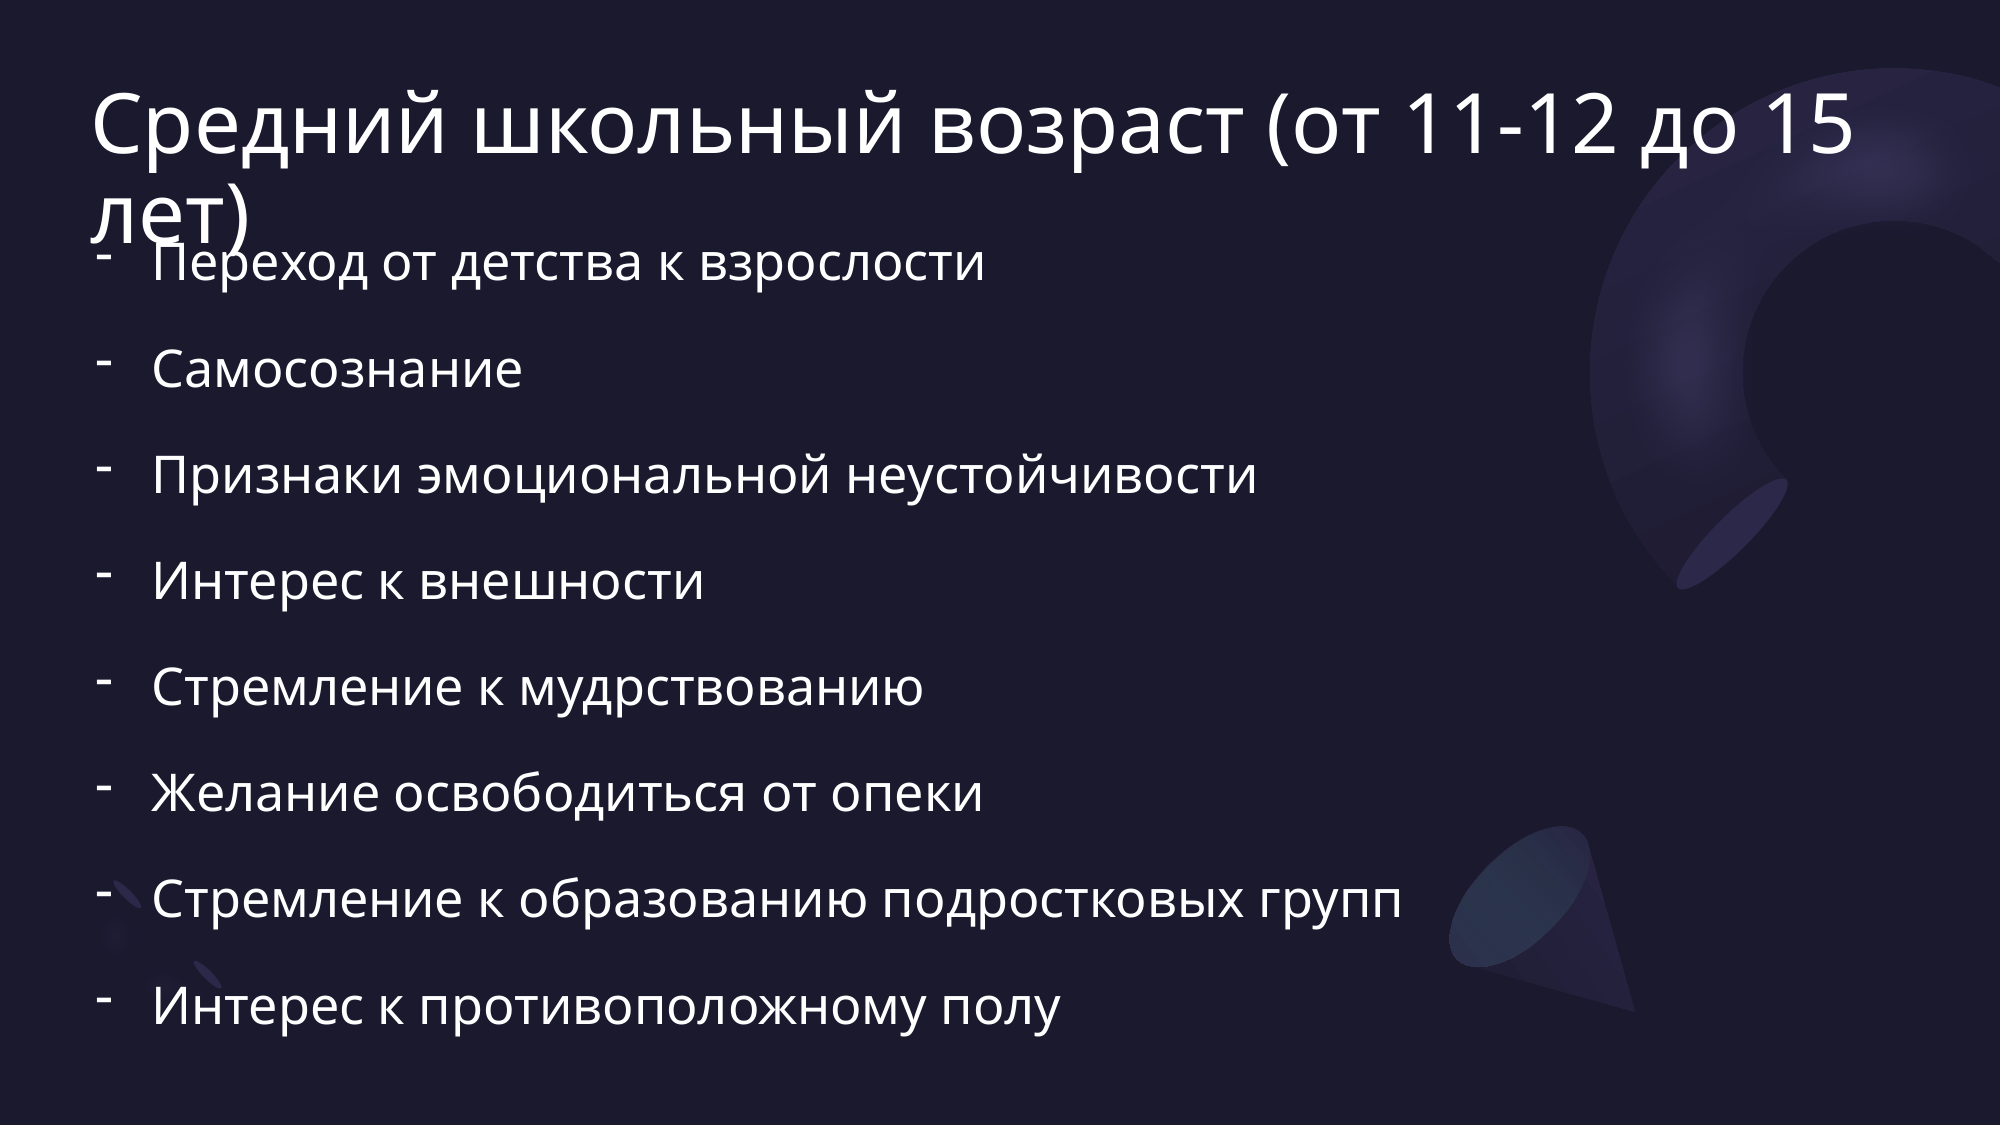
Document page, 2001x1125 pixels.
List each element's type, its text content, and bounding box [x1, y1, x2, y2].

list Переход от детства к взрослости Самосознание Признаки эмоциональной неустойчивости Интерес к внешности Стремление к мудрствованию Желание освободиться от опеки Стремление к образованию подростковых групп Интерес к противоположному полу [95, 222, 1785, 1100]
title Средний школьный возраст (от 11-12 до 15 лет) [90, 81, 1900, 253]
